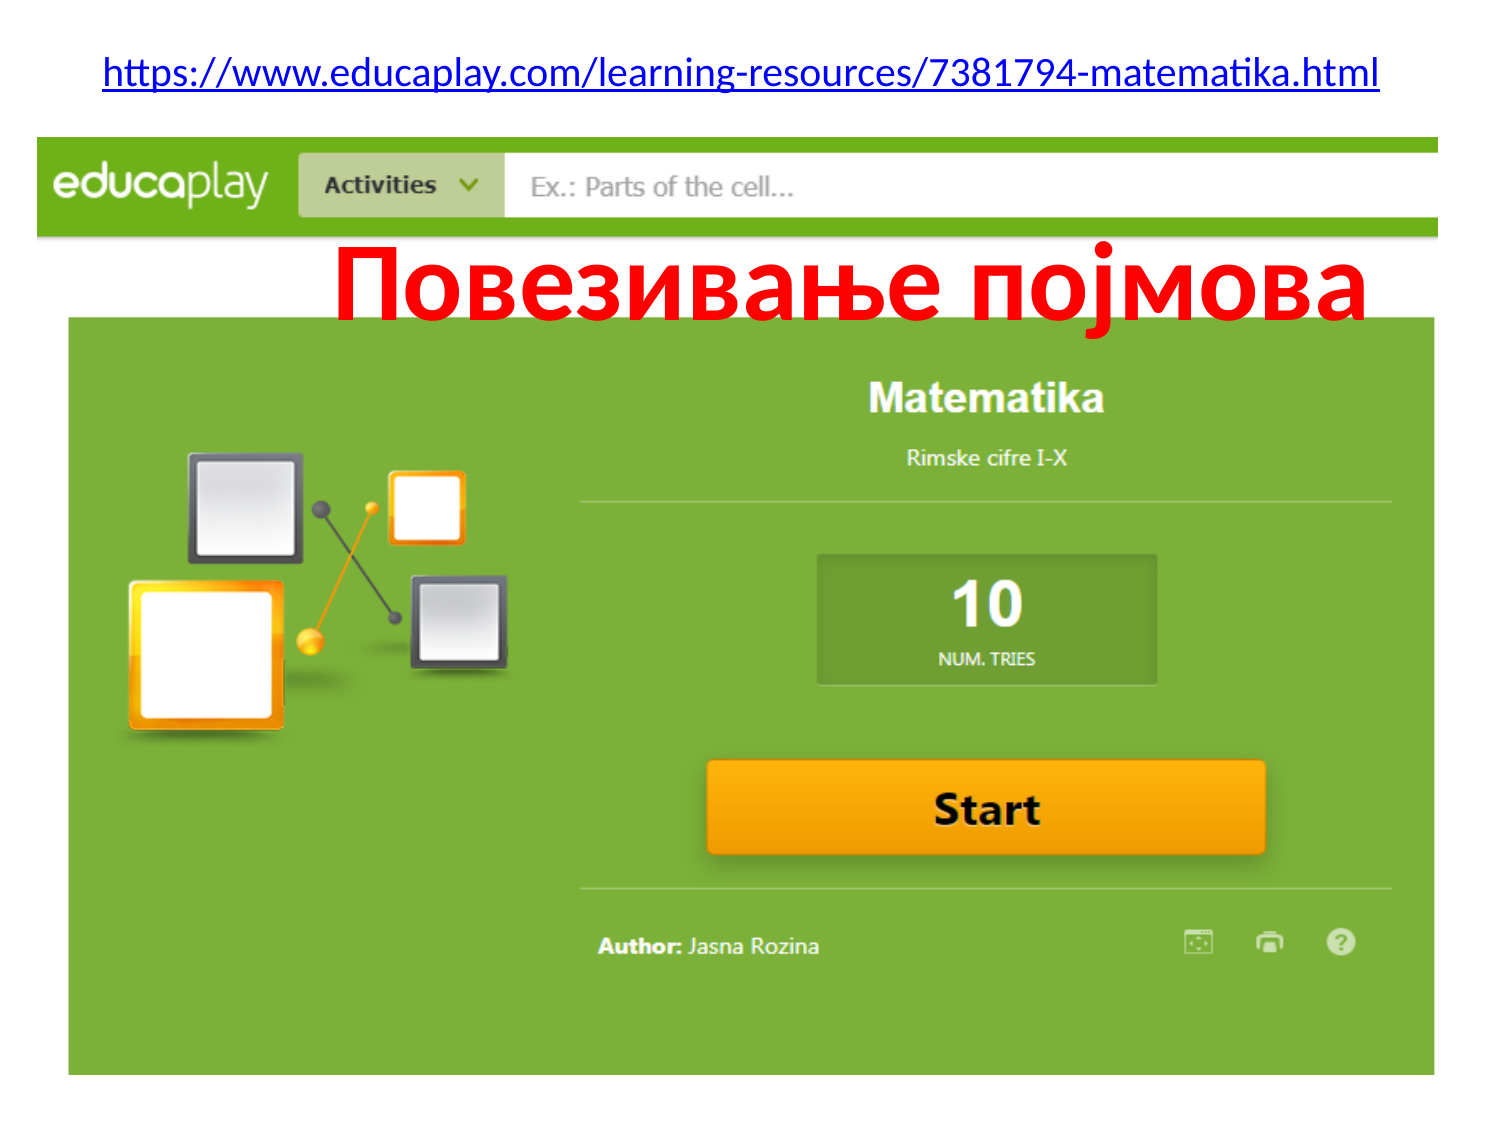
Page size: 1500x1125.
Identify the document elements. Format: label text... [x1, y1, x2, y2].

picture [37, 137, 1438, 1076]
text_box https://www.educaplay.com/learning-resources/7381794-matematika.html [87, 37, 1450, 153]
